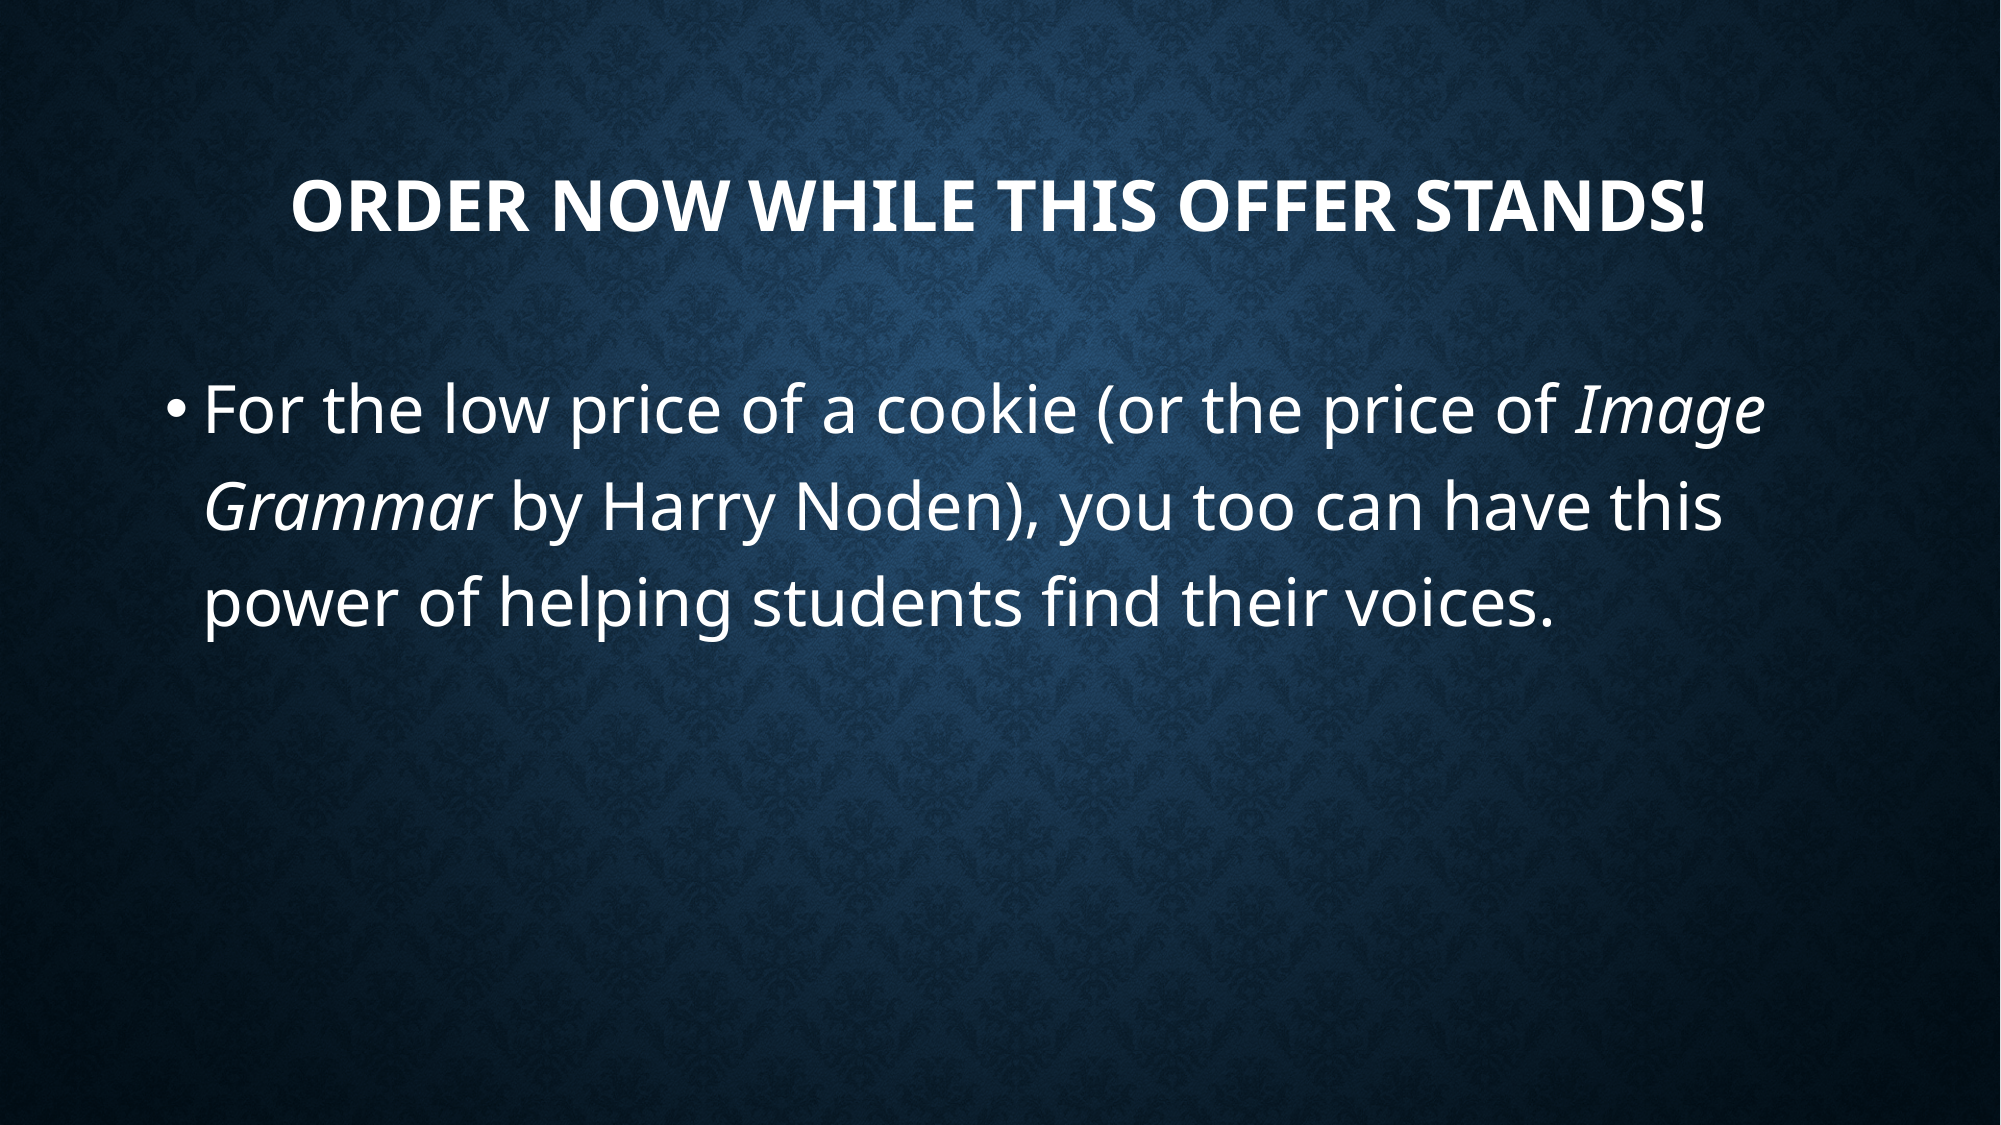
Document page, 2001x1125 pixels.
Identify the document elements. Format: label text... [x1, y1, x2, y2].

list For the low price of a cookie (or the price of Image Grammar by Harry Noden), you too can have this power of helping students find their voices. [149, 343, 1849, 950]
title Order now while this offer stands! [149, 99, 1849, 318]
